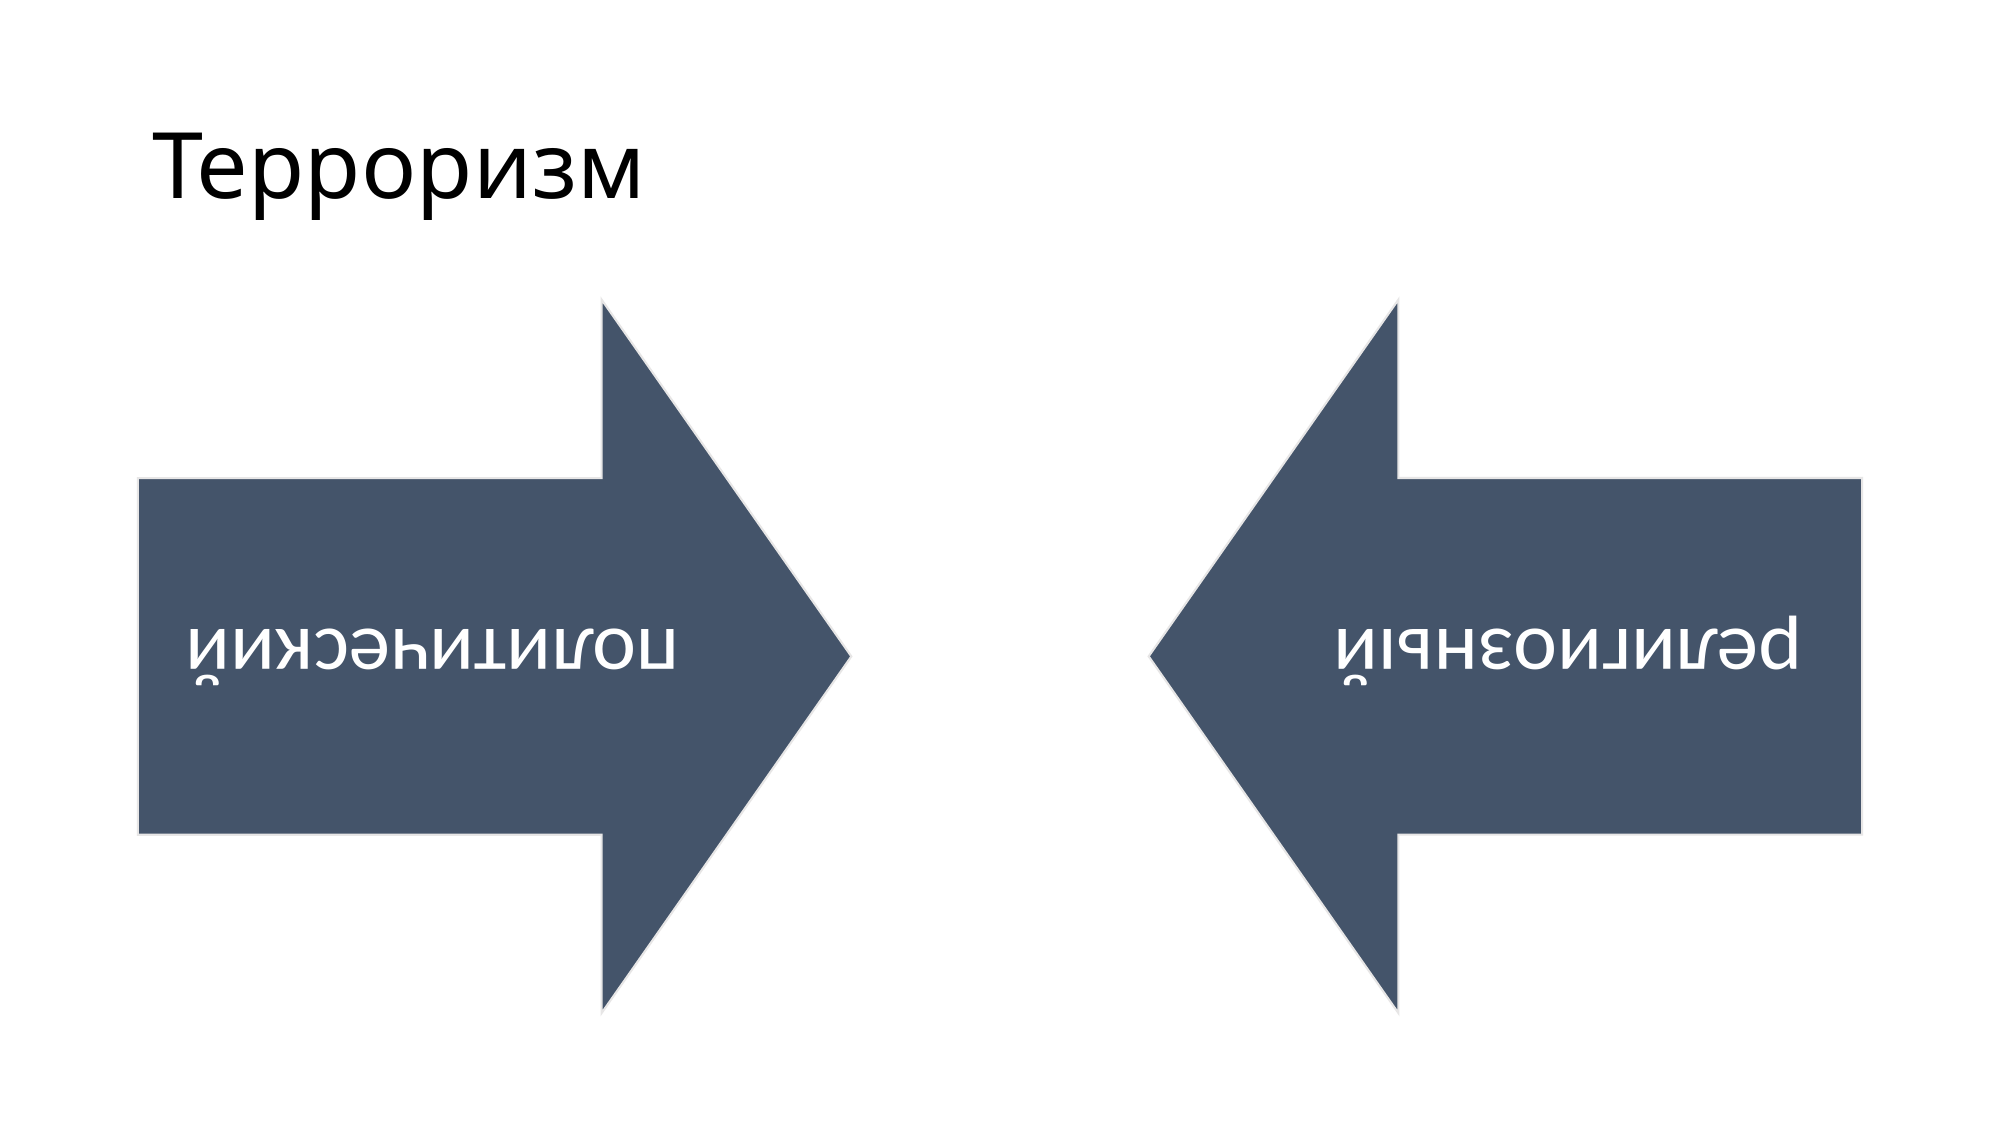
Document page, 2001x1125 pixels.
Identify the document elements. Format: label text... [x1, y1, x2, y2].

title Терроризм [137, 59, 1863, 278]
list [137, 299, 1863, 1014]
